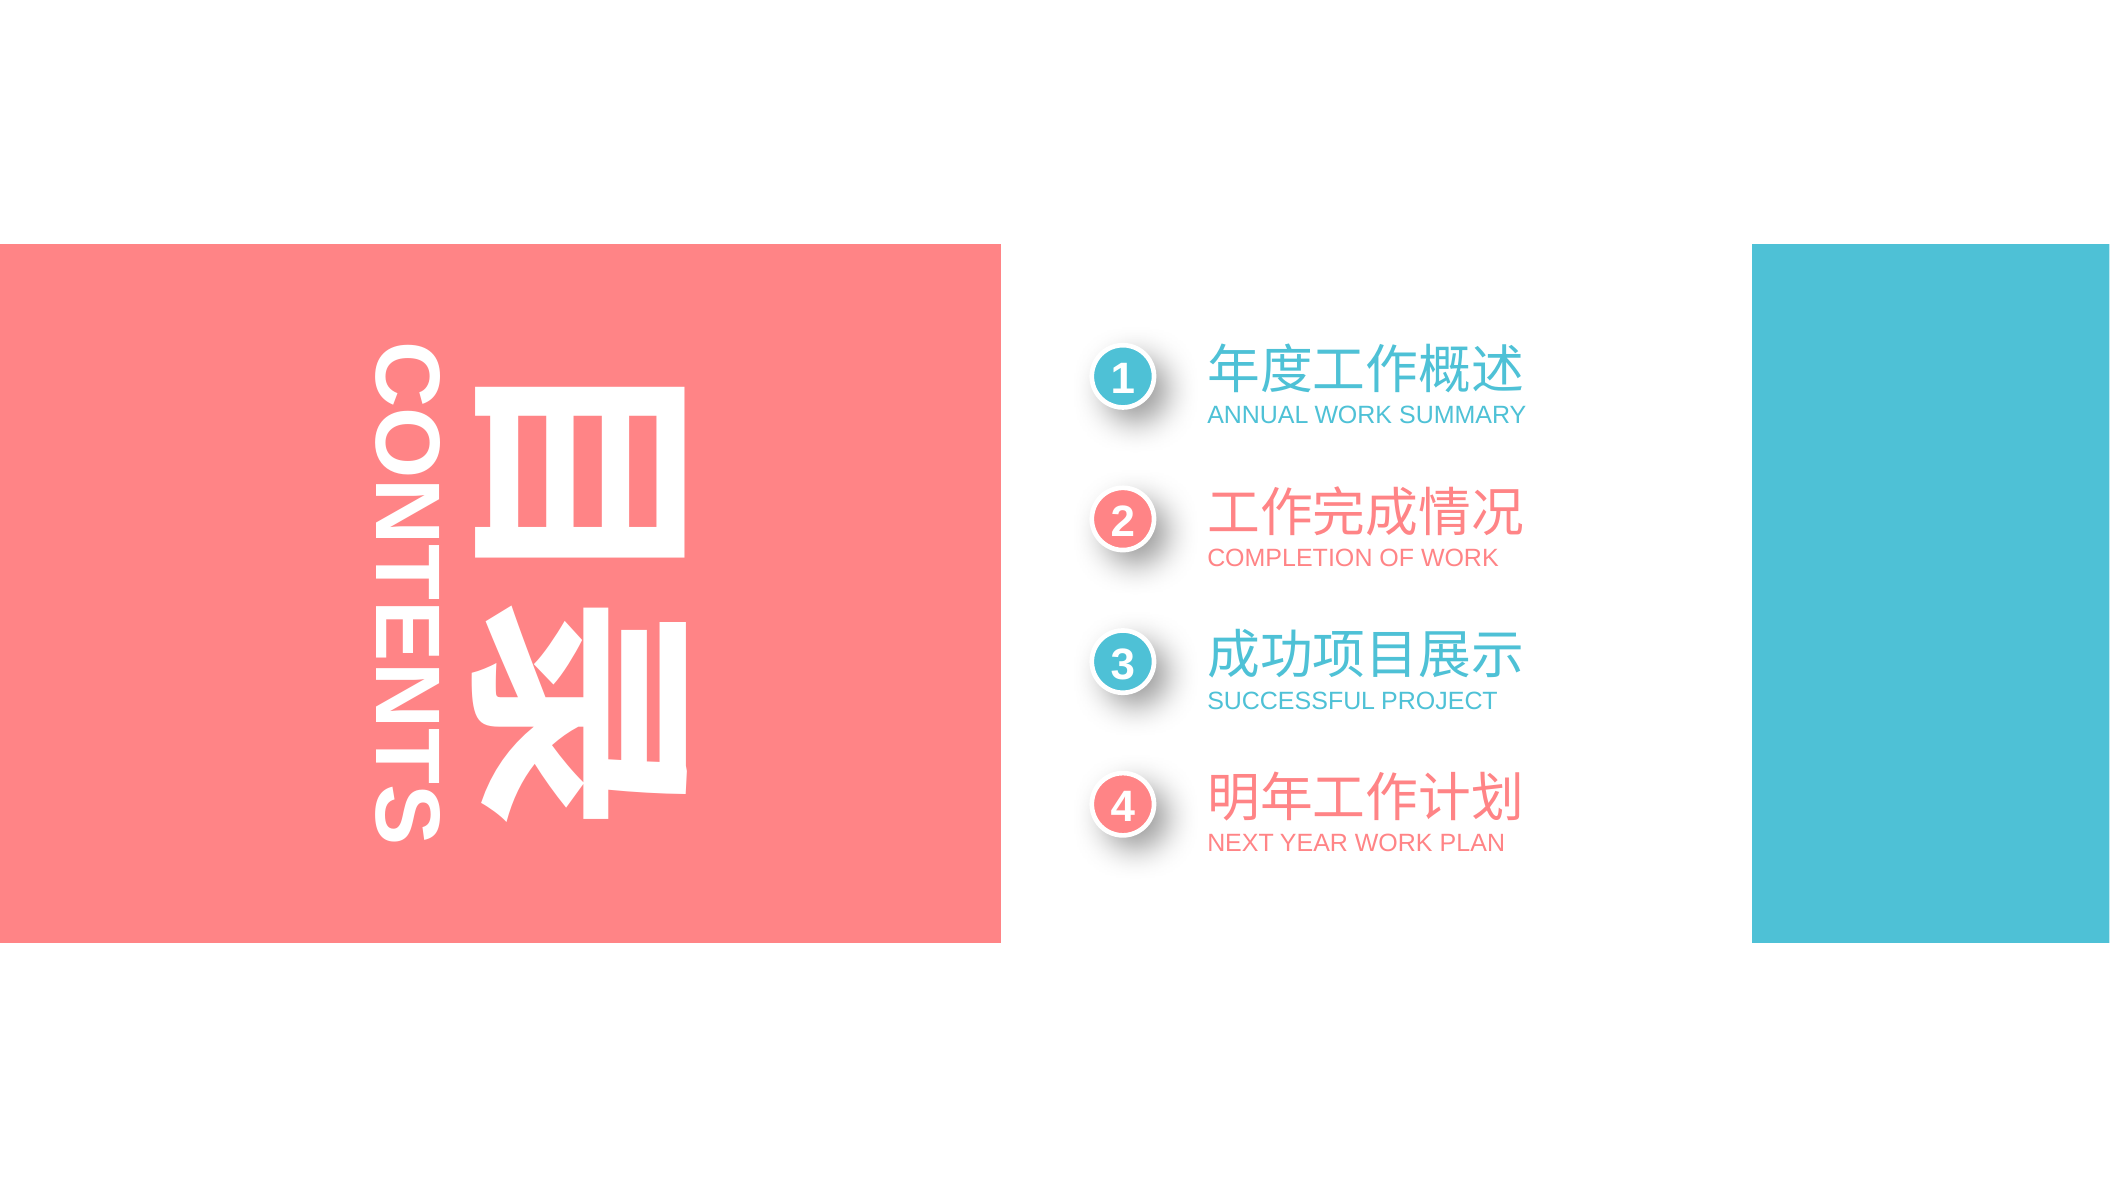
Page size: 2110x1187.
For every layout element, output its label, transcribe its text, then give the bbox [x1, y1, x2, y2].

text_box [0, 243, 1001, 943]
text_box 1 [1090, 344, 1156, 409]
text_box 3 [1090, 629, 1156, 694]
text_box CONTENTS [358, 322, 469, 864]
text_box [1751, 243, 2110, 943]
text_box 目录 [445, 281, 736, 905]
text_box 2 [1090, 486, 1156, 552]
text_box 4 [1090, 772, 1156, 837]
